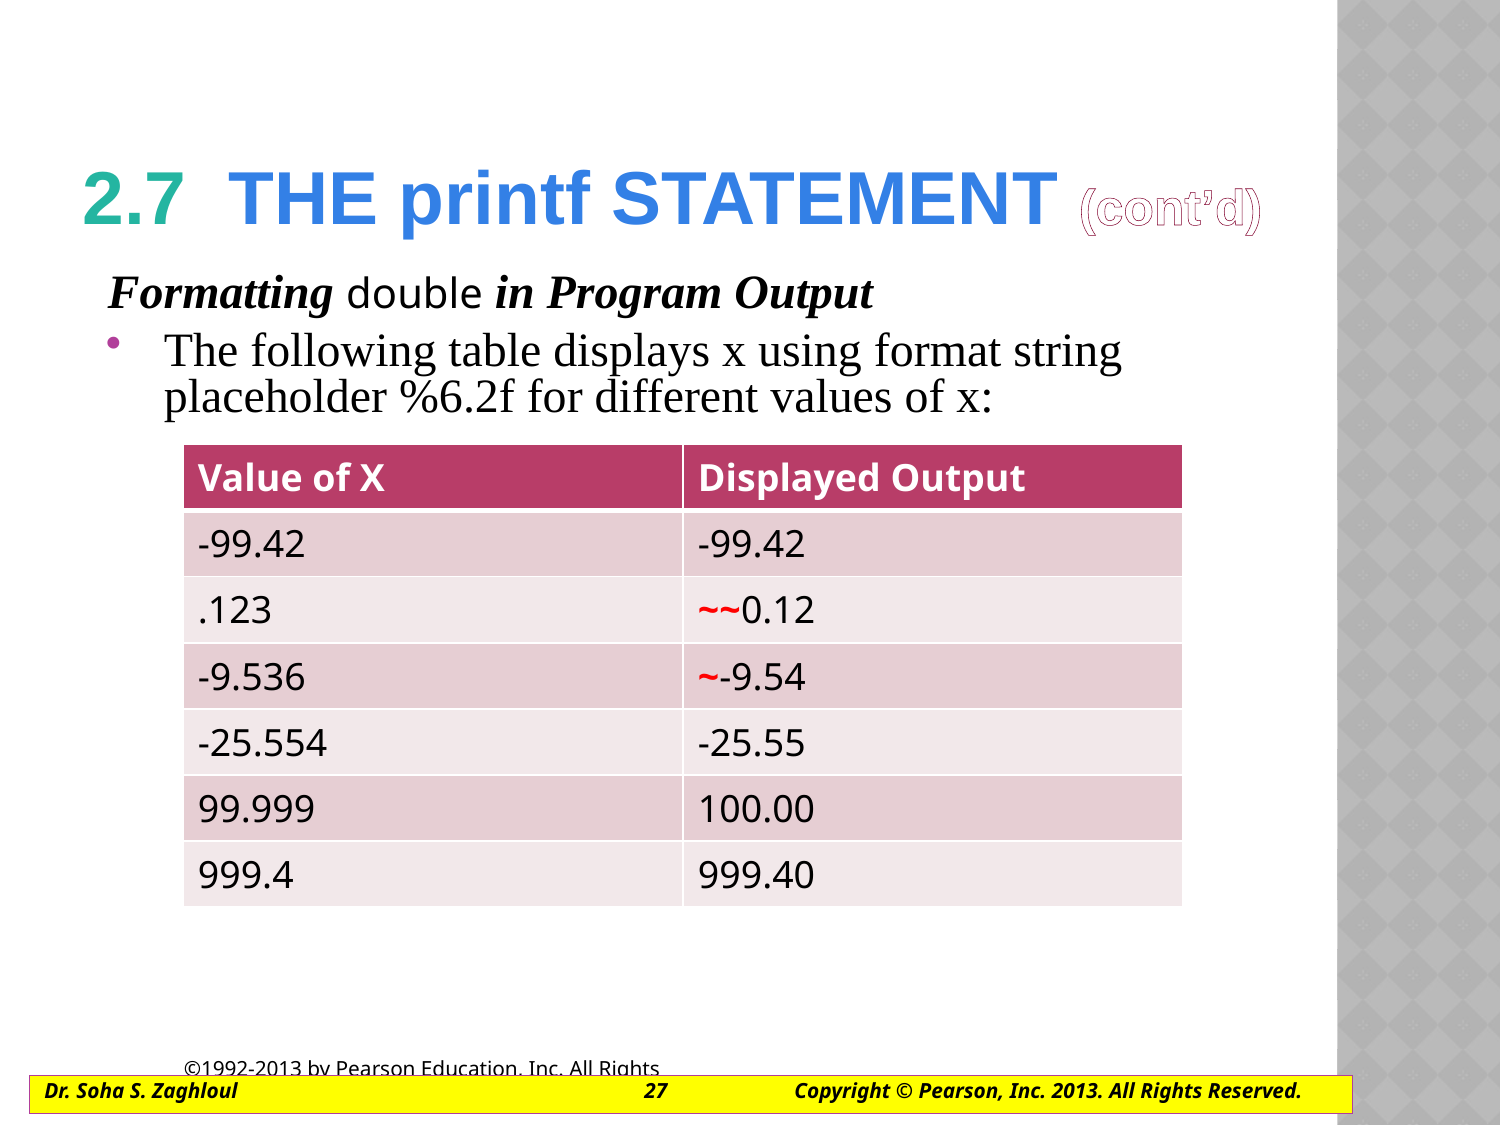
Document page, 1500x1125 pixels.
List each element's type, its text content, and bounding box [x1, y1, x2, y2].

text_box Dr. Soha S. Zaghloul 27 Copyright © Pearson, Inc. 2013. All Rights Reserved. [29, 1075, 1353, 1114]
table_cell ~~0.12 [684, 577, 1182, 642]
table_cell ~-9.54 [684, 644, 1182, 708]
title 2.7 The printf STATEMENT (cont’d) [75, 52, 1412, 240]
table_cell -25.554 [184, 710, 682, 774]
table_cell .123 [184, 577, 682, 642]
list Formatting double in Program Output The following table displays x using format string placeholder %6.2f for different values of x: [75, 264, 1263, 1059]
table_cell -25.55 [684, 710, 1182, 774]
table_cell -99.42 [684, 513, 1182, 576]
table_cell -9.536 [184, 644, 682, 708]
table_cell 999.4 [184, 842, 682, 906]
table_cell 999.40 [684, 842, 1182, 906]
table_header Value of X [184, 445, 682, 508]
table_cell 99.999 [184, 776, 682, 840]
table_header Displayed Output [684, 445, 1182, 508]
table_cell -99.42 [184, 513, 682, 576]
table_cell 100.00 [684, 776, 1182, 840]
